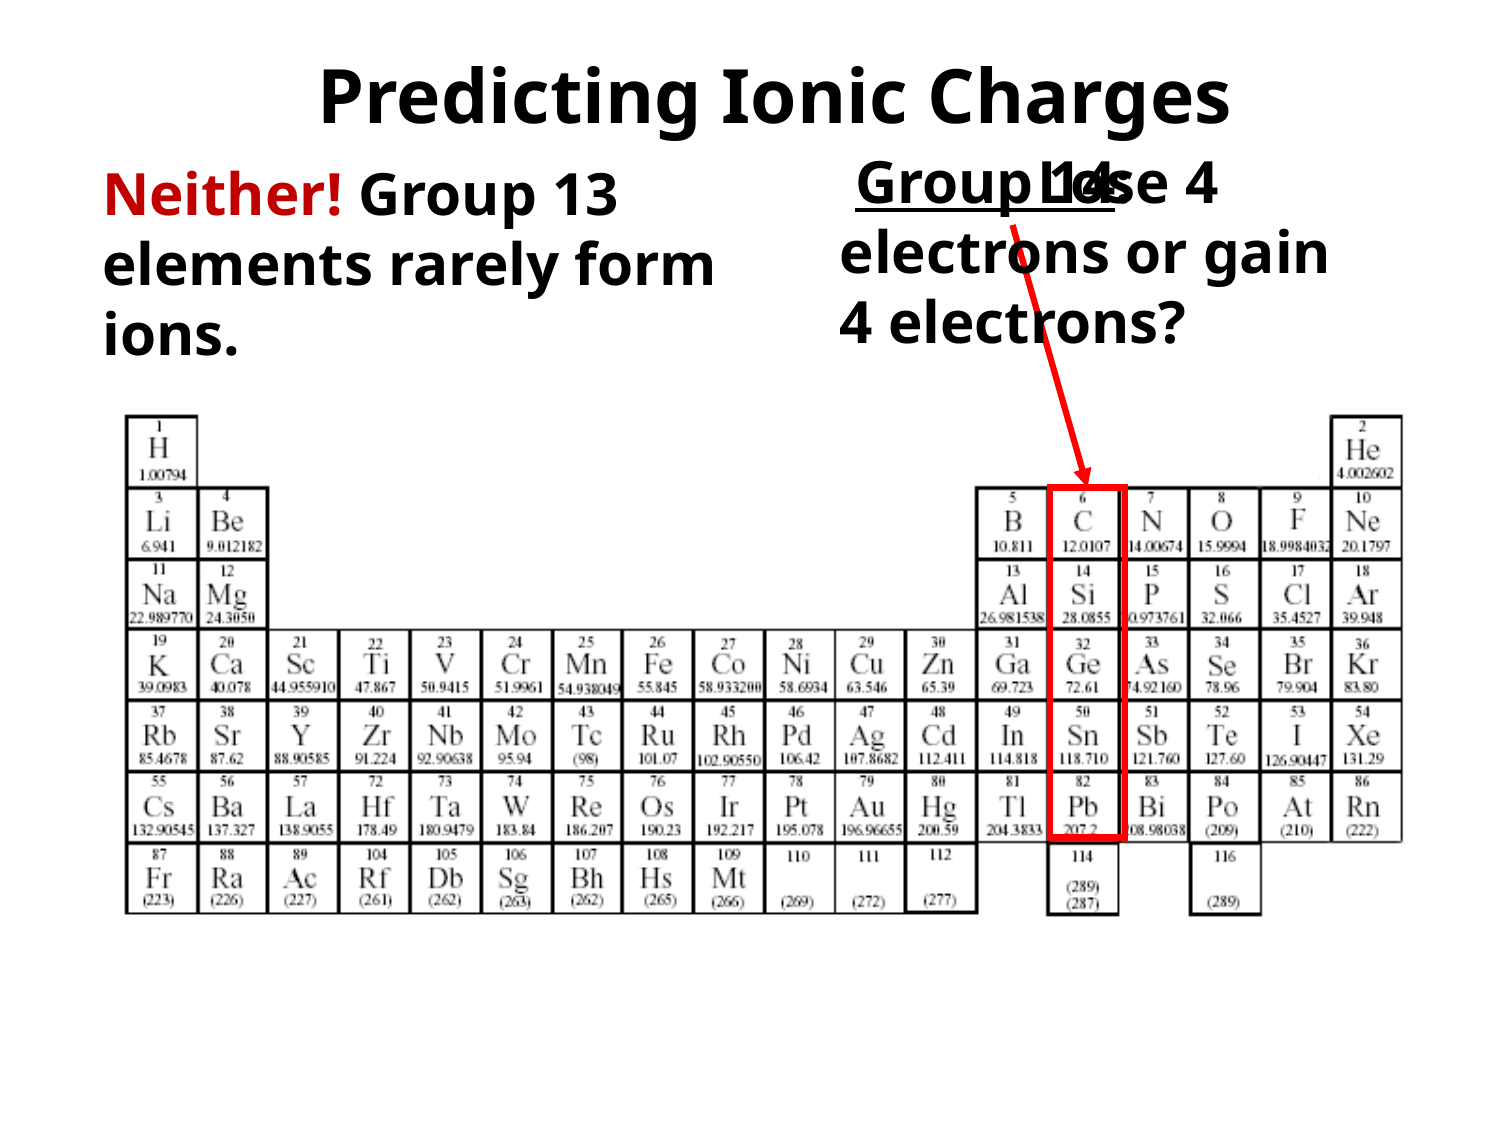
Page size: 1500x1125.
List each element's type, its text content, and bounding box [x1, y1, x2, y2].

text_box Lose 4 electrons or gain 4 electrons? [824, 137, 1425, 363]
text_box Neither! Group 13 elements rarely form ions. [87, 149, 788, 375]
title Predicting Ionic Charges [137, 37, 1413, 151]
picture [99, 387, 1436, 943]
